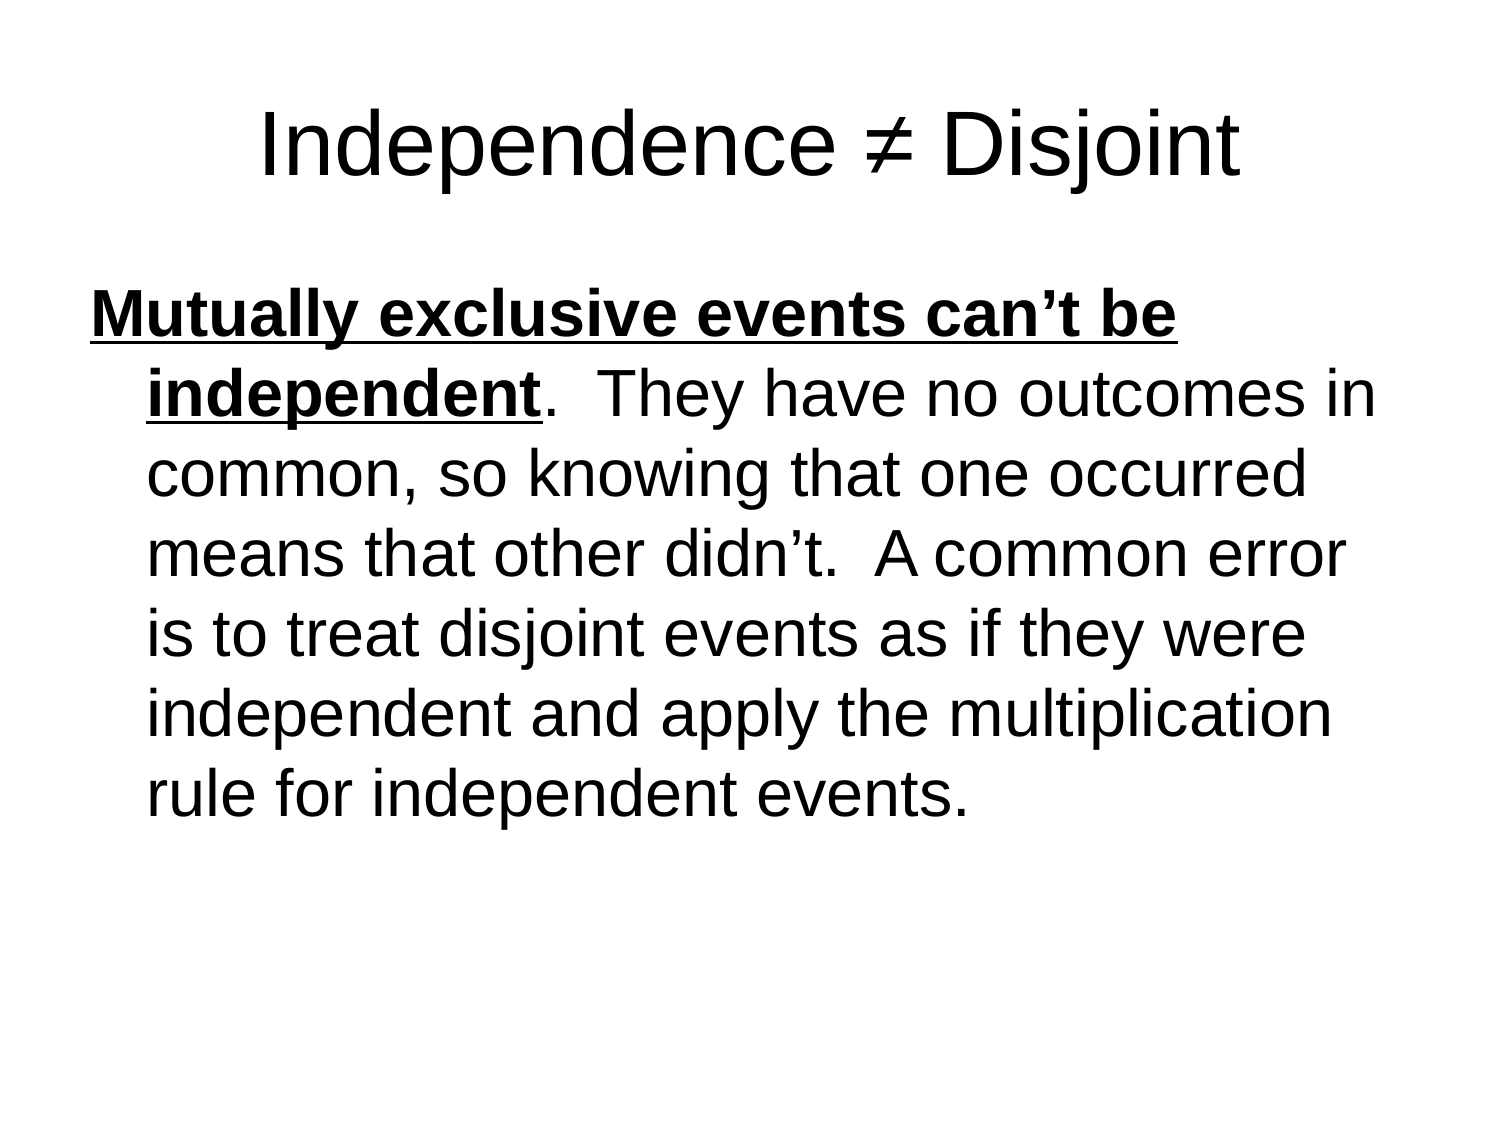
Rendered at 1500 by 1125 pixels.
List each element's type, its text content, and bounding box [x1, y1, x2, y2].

list Mutually exclusive events can’t be independent. They have no outcomes in common, so knowing that one occurred means that other didn’t. A common error is to treat disjoint events as if they were independent and apply the multiplication rule for independent events. [74, 262, 1426, 1006]
title Independence ≠ Disjoint [74, 44, 1426, 233]
